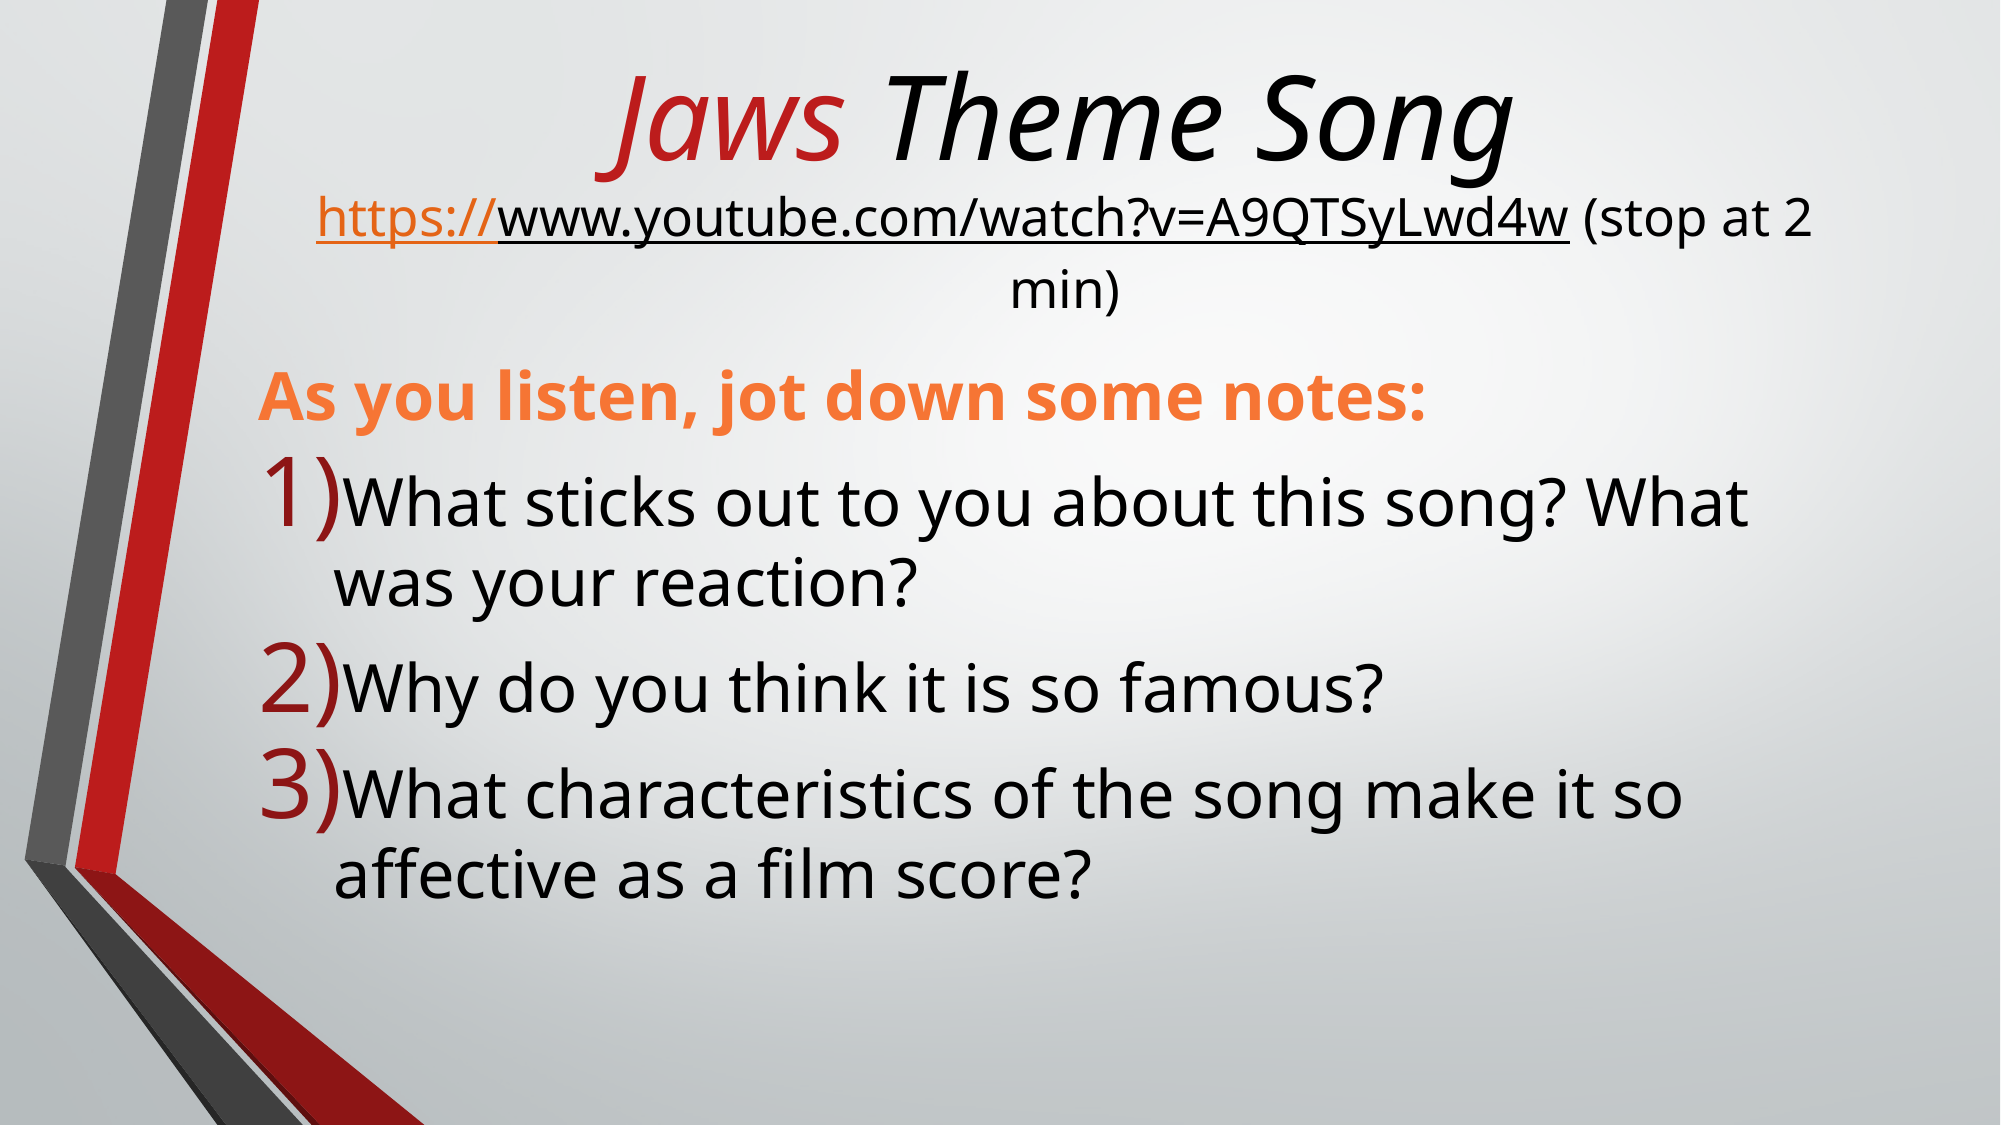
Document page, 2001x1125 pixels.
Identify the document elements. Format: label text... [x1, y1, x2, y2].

list As you listen, jot down some notes: What sticks out to you about this song? What was your reaction? Why do you think it is so famous? What characteristics of the song make it so affective as a film score? [243, 308, 1887, 957]
title Jaws Theme Song https://www.youtube.com/watch?v=A9QTSyLwd4w (stop at 2 min) [243, 34, 1887, 308]
